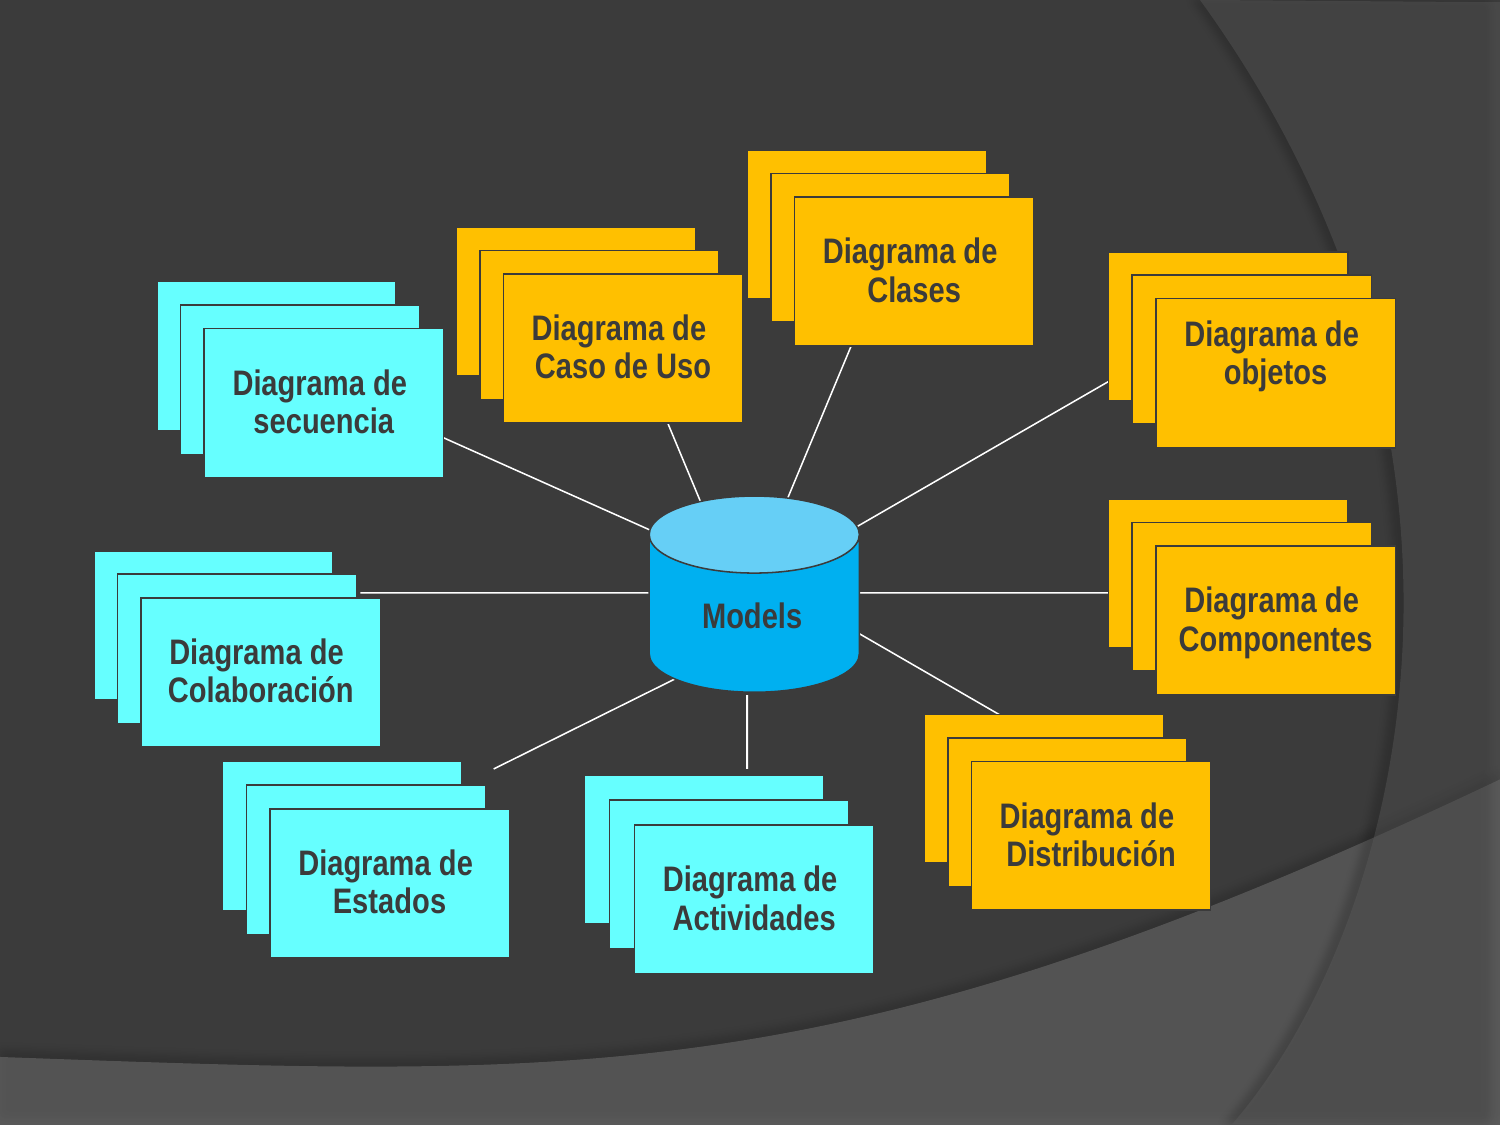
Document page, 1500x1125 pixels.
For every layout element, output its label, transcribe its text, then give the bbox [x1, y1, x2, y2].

text_box [649, 496, 860, 693]
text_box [222, 761, 510, 959]
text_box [1108, 251, 1396, 449]
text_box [156, 281, 444, 478]
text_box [923, 714, 1211, 911]
text_box [584, 774, 824, 925]
text_box [609, 800, 849, 950]
text_box Diagrama de Actividades [634, 825, 874, 975]
text_box Models [684, 588, 821, 645]
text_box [93, 550, 381, 748]
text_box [746, 149, 1035, 347]
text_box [1108, 498, 1396, 696]
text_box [455, 226, 743, 424]
